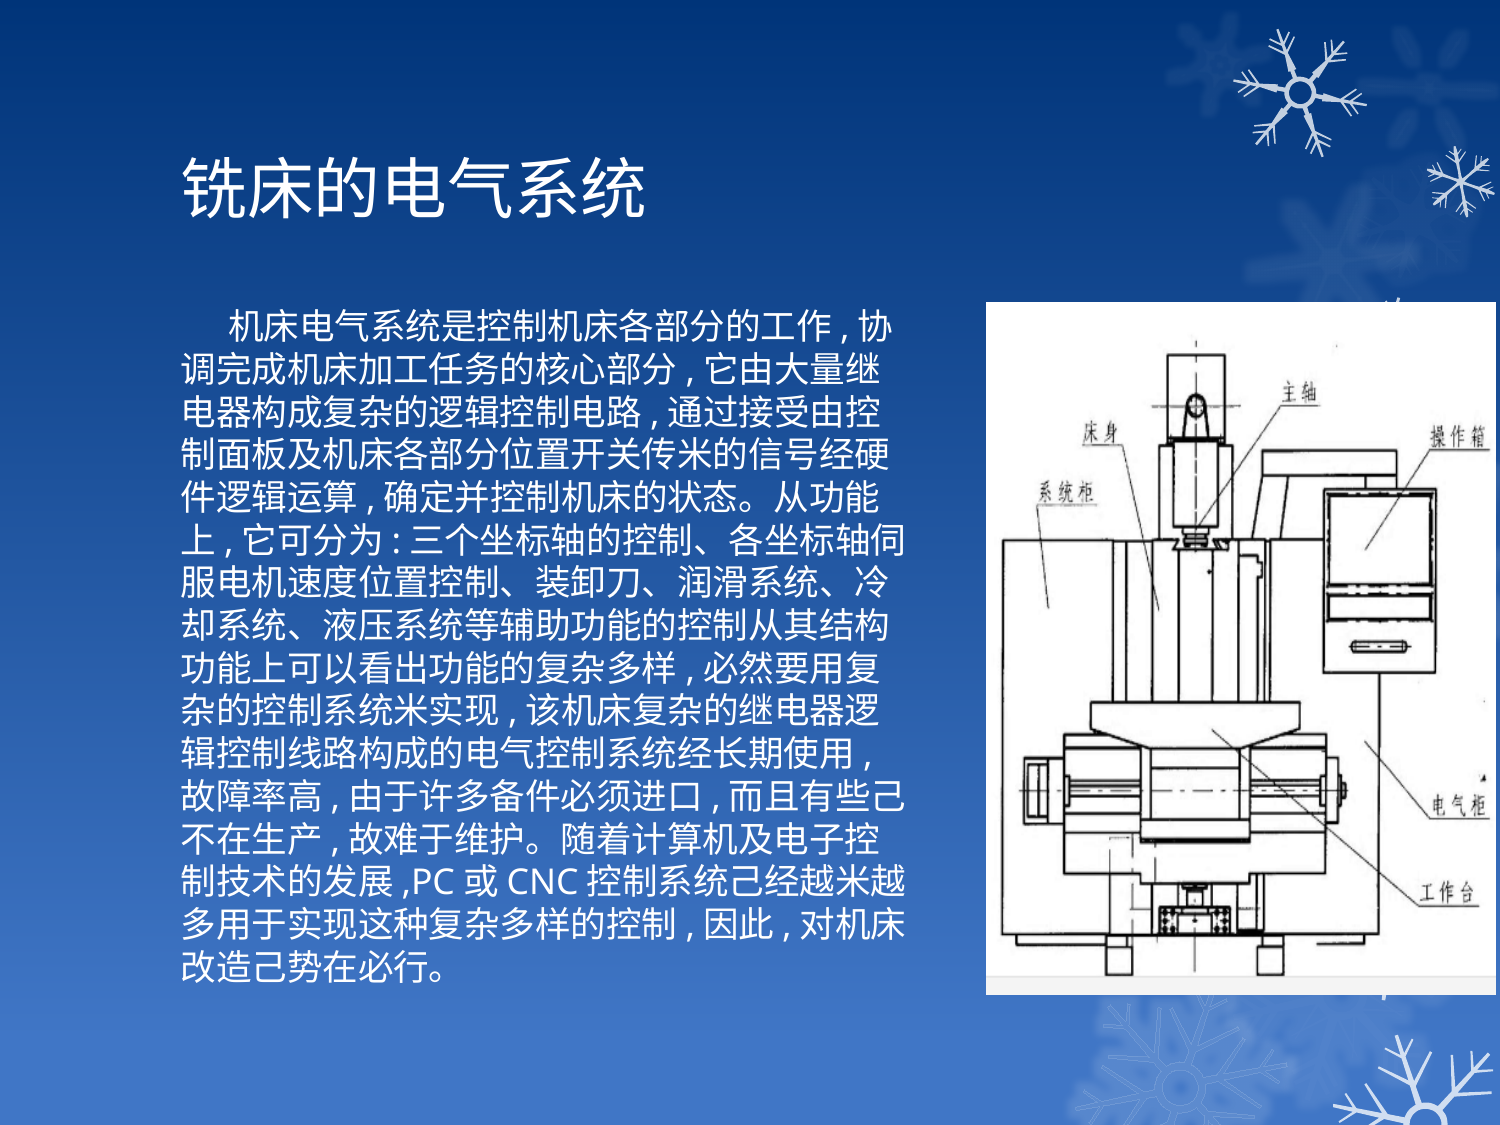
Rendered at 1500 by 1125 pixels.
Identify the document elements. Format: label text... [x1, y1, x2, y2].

picture [985, 302, 1496, 996]
title 铣床的电气系统 [165, 110, 1335, 263]
list 机床电气系统是控制机床各部分的工作,协调完成机床加工任务的核心部分,它由大量继电器构成复杂的逻辑控制电路,通过接受由控制面板及机床各部分位置开关传米的信号经硬件逻辑运算,确定并控制机床的状态。从功能上,它可分为:三个坐标轴的控制、各坐标轴伺服电机速度位置控制、装卸刀、润滑系统、冷却系统、液压系统等辅助功能的控制从其结构功能上可以看出功能的复杂多样,必然要用复杂的控制系统米实现,该机床复杂的继电器逻辑控制线路构成的电气控制系统经长期使用,故障率高,由于许多备件必须进口,而且有些己不在生产,故难于维护。随着计算机及电子控制技术的发展,PC或CNC控制系统己经越米越多用于实现这种复杂多样的控制,因此,对机床改造己势在必行。 [165, 296, 928, 995]
